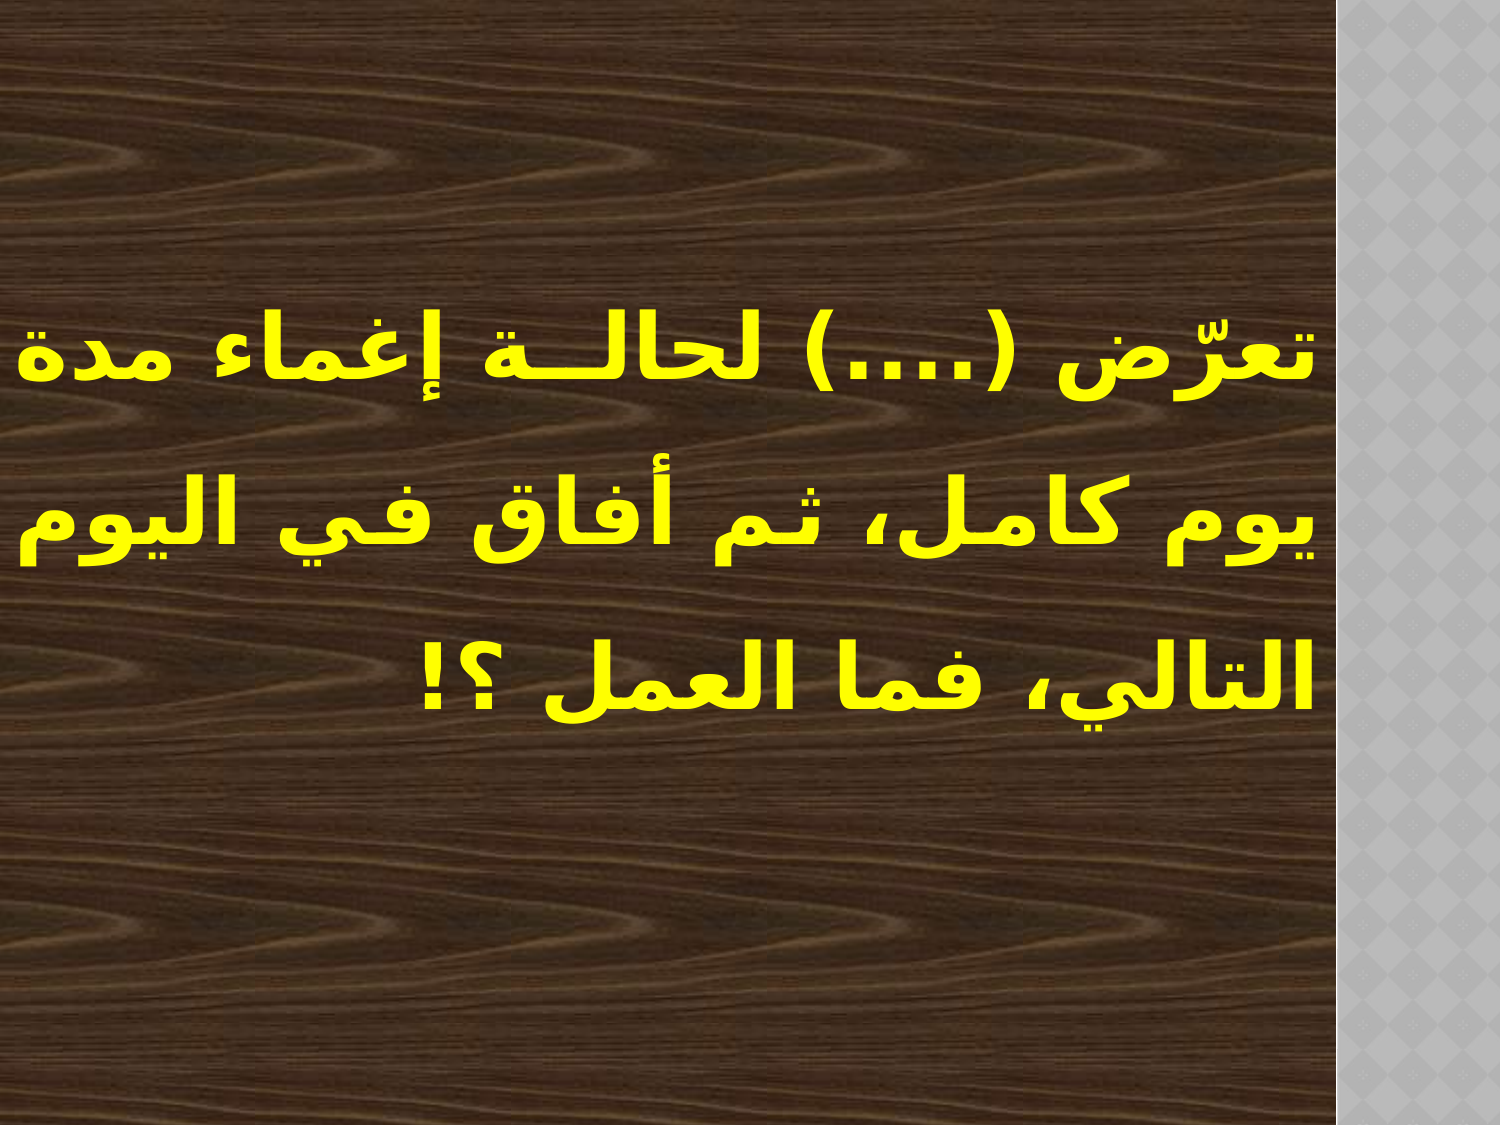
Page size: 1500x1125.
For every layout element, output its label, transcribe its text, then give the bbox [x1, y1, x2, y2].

text_box تعرّض (....) لحالة إغماء مدة يوم كامل، ثم أفاق في اليوم التالي، فما العمل ؟! [0, 0, 1336, 1125]
